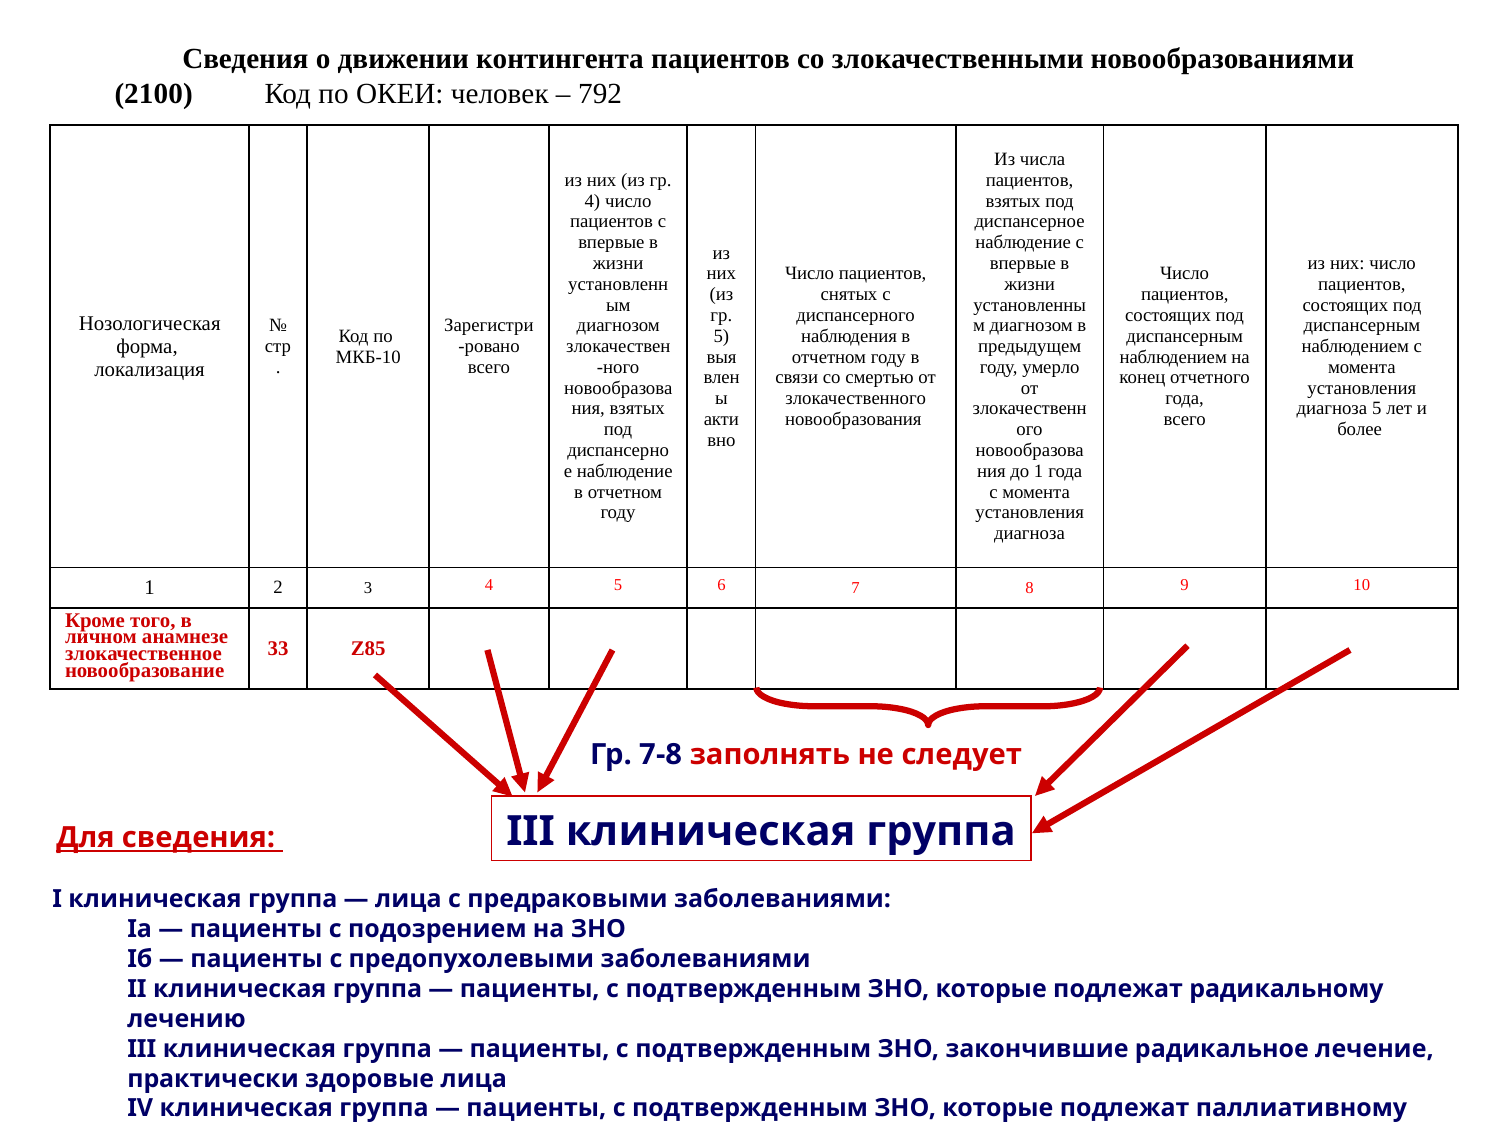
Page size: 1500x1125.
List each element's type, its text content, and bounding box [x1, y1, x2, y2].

table_cell [957, 609, 1103, 688]
table_cell 10 [1267, 568, 1457, 607]
table_cell [756, 609, 955, 687]
table_cell Кроме того, в личном анамнезе злокачественное новообразование [51, 609, 248, 688]
text_box Сведения о движении контингента пациентов со злокачественными новообразованиями (2100) Код по ОКЕИ: человек – 792 [112, 37, 1427, 110]
table_header из них (из гр. 4) число пациентов с впервые в жизни установленным диагнозом злокачествен-ного новообразования, взятых под диспансерное наблюдение в отчетном году [550, 126, 686, 567]
table_header № стр. [250, 126, 306, 567]
table_cell 6 [688, 568, 755, 607]
table_cell 3 [308, 568, 428, 607]
table_cell 8 [957, 568, 1103, 607]
table_header из них (из гр. 5) выявлены активно [688, 126, 755, 567]
text_box III клиническая группа [491, 795, 1031, 861]
text_box I клиническая группа — лица с предраковыми заболеваниями: Iа — пациенты с подозрением на ЗНО Iб — пациенты с предопухолевыми заболеваниями II клиническая группа — пациенты, с подтвержденным ЗНО, которые подлежат радикальному лечению III клиническая группа — пациенты, с подтвержденным ЗНО, закончившие радикальное лечение, практически здоровые лица IV клиническая группа — пациенты, с подтвержденным ЗНО, которые подлежат паллиативному лечению [37, 875, 1500, 1125]
table_cell Z85 [308, 609, 428, 688]
table_cell [1104, 609, 1265, 688]
text_box Гр. 7-8 заполнять не следует [575, 728, 1048, 778]
table_header Код по МКБ-10 [308, 126, 428, 567]
text_box [756, 687, 1101, 726]
table_header Нозологическая форма, локализация [51, 126, 248, 567]
table_cell [430, 609, 548, 688]
text_box Для сведения: [41, 811, 298, 861]
text_box [487, 649, 528, 793]
table_cell [550, 609, 686, 688]
table_cell 7 [756, 568, 955, 607]
table_header Зарегистри-ровано всего [430, 126, 548, 567]
text_box [1032, 649, 1350, 834]
table_cell 5 [550, 568, 686, 607]
table_header из них: число пациентов, состоящих под диспансерным наблюдением с момента установления диагноза 5 лет и более [1267, 126, 1457, 567]
table_cell 33 [250, 609, 306, 688]
text_box [374, 674, 512, 795]
table_cell 2 [250, 568, 306, 607]
table_cell [688, 609, 755, 688]
text_box [537, 649, 613, 793]
table_cell 4 [430, 568, 548, 607]
table_cell [1267, 609, 1457, 688]
table_header Число пациентов, состоящих под диспансерным наблюдением на конец отчетного года, всего [1104, 126, 1265, 567]
table_cell 1 [51, 568, 248, 607]
text_box [1035, 645, 1188, 796]
table_header Число пациентов, снятых с диспансерного наблюдения в отчетном году в связи со смертью от злокачественного новообразования [756, 126, 955, 567]
table_header Из числа пациентов, взятых под диспансерное наблюдение с впервые в жизни установленным диагнозом в предыдущем году, умерло от злокачественного новообразования до 1 года с момента установления диагноза [957, 126, 1103, 567]
table_cell 9 [1104, 568, 1265, 607]
